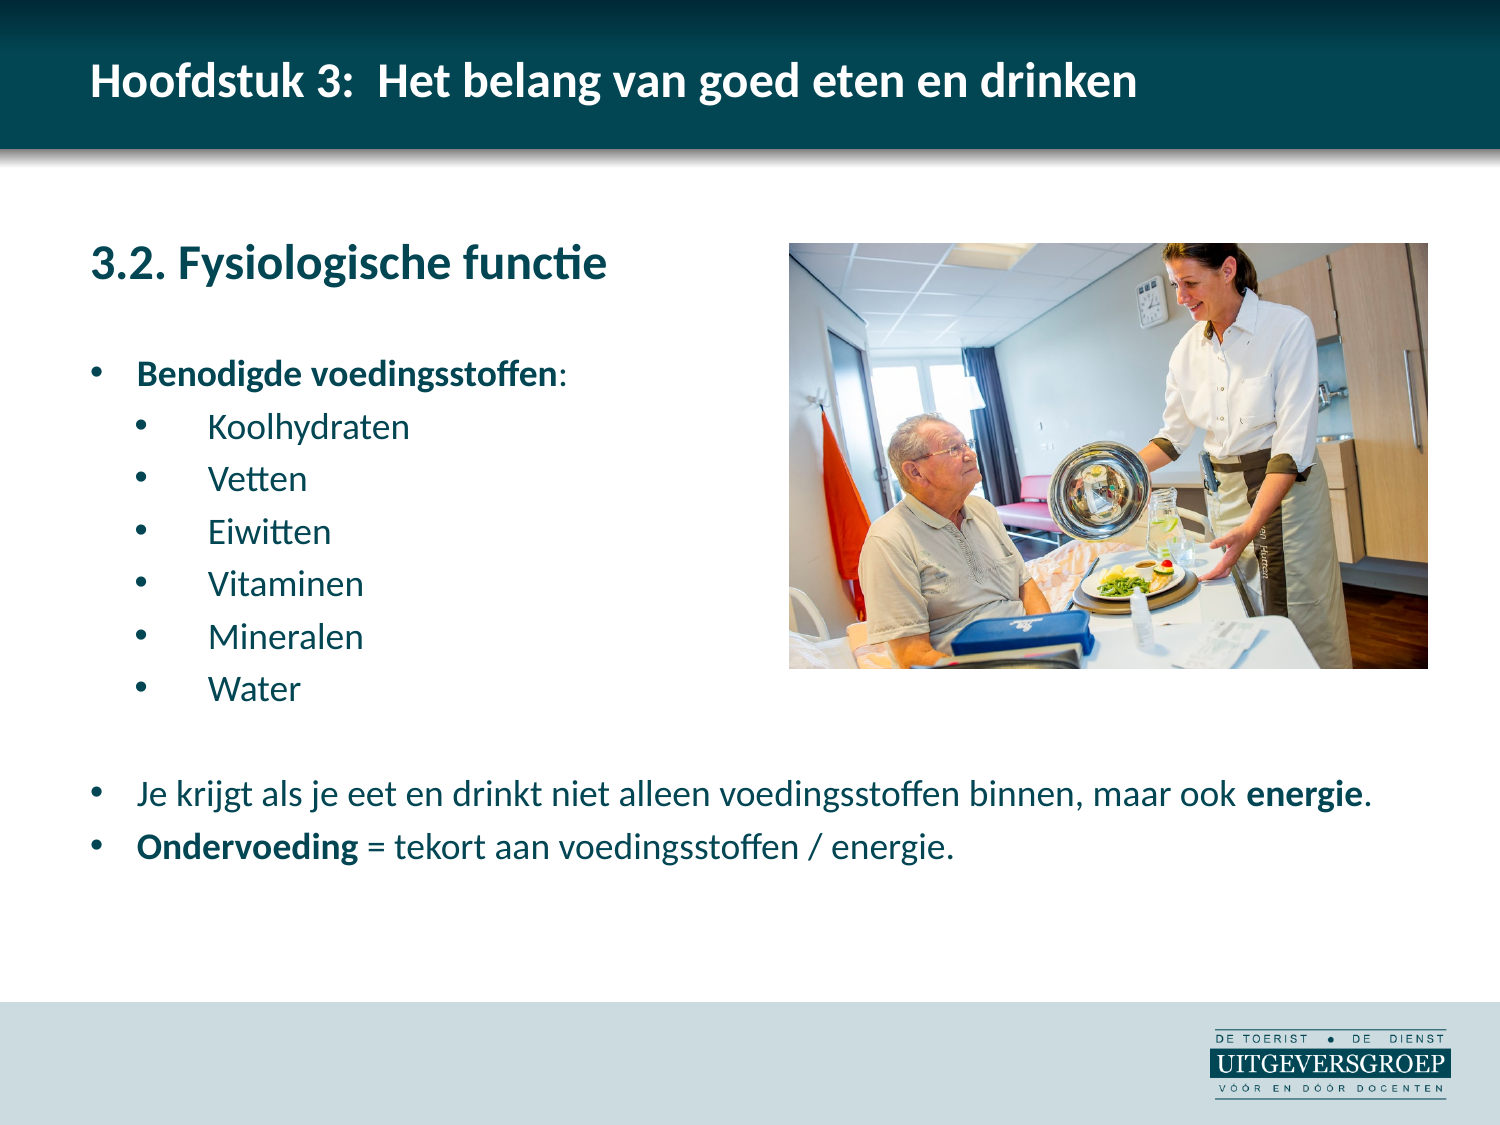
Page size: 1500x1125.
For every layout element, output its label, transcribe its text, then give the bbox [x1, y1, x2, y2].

picture [789, 243, 1429, 670]
title Hoofdstuk 3: Het belang van goed eten en drinken [75, 0, 1425, 172]
list 3.2. Fysiologische functie Benodigde voedingsstoffen: Koolhydraten Vetten Eiwitten Vitaminen Mineralen Water Je krijgt als je eet en drinkt niet alleen voedingsstoffen binnen, maar ook energie. Ondervoeding = tekort aan voedingsstoffen / energie. [75, 221, 1425, 965]
picture [1210, 1021, 1451, 1106]
